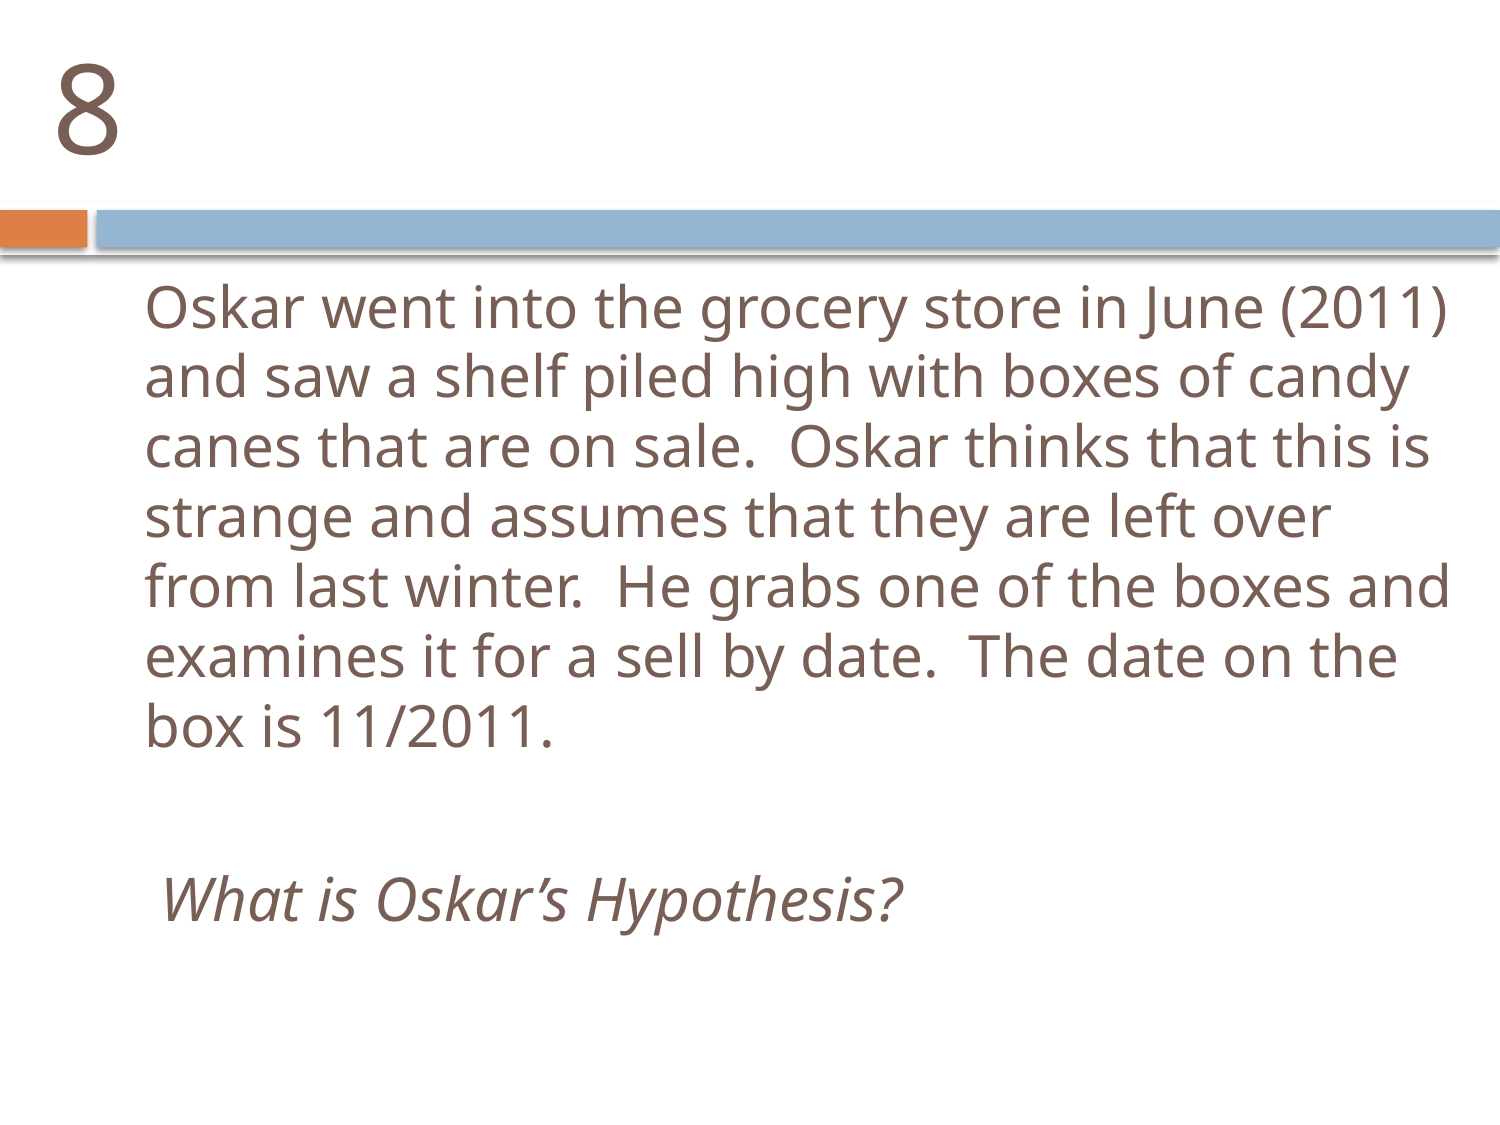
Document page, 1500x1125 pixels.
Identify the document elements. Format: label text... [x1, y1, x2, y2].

text_box 8 [37, 22, 225, 187]
list Oskar went into the grocery store in June (2011) and saw a shelf piled high with boxes of candy canes that are on sale. Oskar thinks that this is strange and assumes that they are left over from last winter. He grabs one of the boxes and examines it for a sell by date. The date on the box is 11/2011. What is Oskar’s Hypothesis? [130, 262, 1468, 1000]
